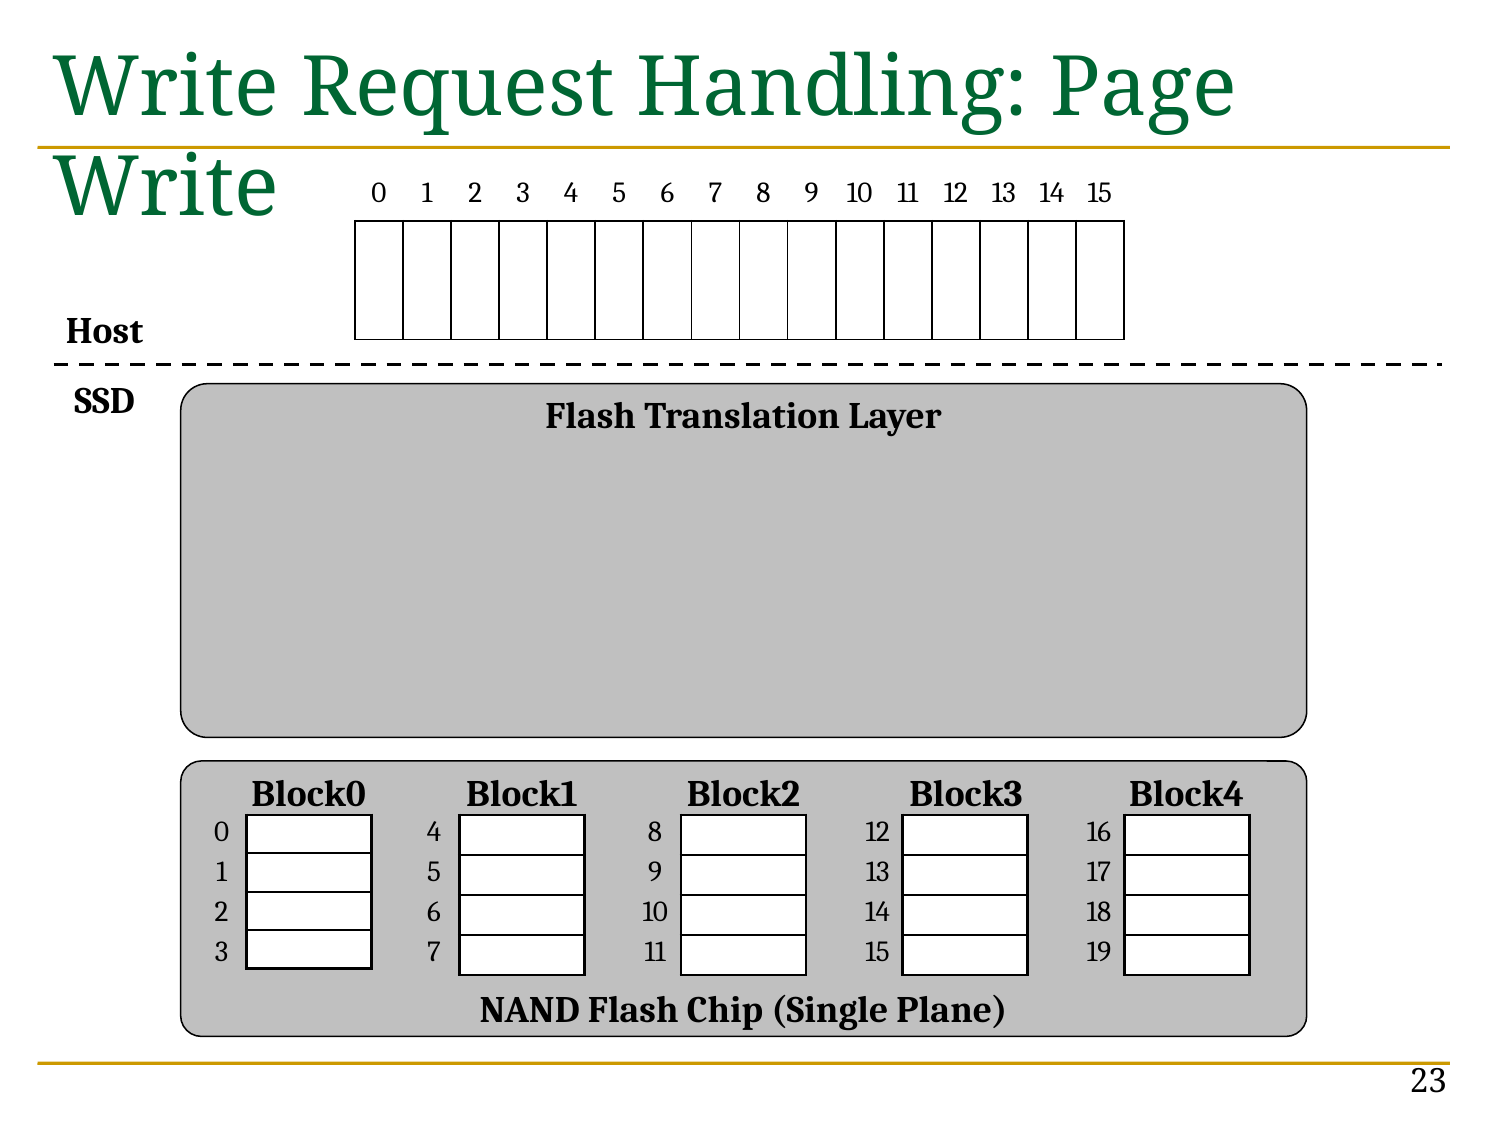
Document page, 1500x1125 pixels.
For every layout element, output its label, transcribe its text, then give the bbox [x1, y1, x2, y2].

table_header 3 [499, 165, 547, 220]
text_box Block3 [894, 761, 1038, 822]
table_header 13 [980, 165, 1028, 220]
text_box NAND Flash Chip (Single Plane) [180, 760, 1307, 1037]
table_cell [740, 222, 787, 339]
table_cell [837, 222, 883, 339]
table_cell [248, 931, 370, 967]
table_header [1126, 822, 1248, 854]
table_header 5 [595, 165, 643, 220]
table_cell [904, 856, 1026, 894]
table_header 10 [836, 165, 884, 220]
text_box Flash Translation Layer [180, 383, 1307, 738]
table_header [248, 822, 370, 852]
table_cell 18 [1075, 895, 1123, 935]
table_cell 1 [197, 855, 246, 895]
table_header 0 [355, 165, 403, 220]
table_header [682, 822, 805, 854]
table_header 9 [788, 165, 836, 220]
table_cell 10 [631, 895, 679, 935]
table_cell [682, 856, 805, 894]
table_header 15 [1076, 165, 1124, 220]
table_cell [500, 222, 546, 339]
table_cell [682, 936, 805, 974]
table_header 16 [1075, 815, 1123, 855]
table_header 14 [1028, 165, 1076, 220]
table_cell [248, 893, 370, 929]
table_cell [461, 936, 583, 974]
table_header 0 [197, 815, 246, 855]
table_cell [461, 856, 583, 894]
table_cell [248, 854, 370, 891]
table_header 12 [853, 815, 902, 855]
table_cell 2 [197, 895, 246, 935]
table_cell [1126, 856, 1248, 894]
table_cell [933, 222, 979, 339]
table_header 4 [547, 165, 595, 220]
table_cell 14 [853, 895, 902, 935]
table_cell 13 [853, 855, 902, 895]
title Write Request Handling: Page Write [37, 24, 1450, 200]
table_header 7 [691, 165, 739, 220]
table_header 2 [451, 165, 499, 220]
table_cell 7 [410, 935, 458, 975]
text_box Block2 [672, 761, 816, 822]
table_header 4 [410, 815, 458, 855]
table_header [904, 822, 1026, 854]
table_cell [1029, 222, 1075, 339]
table_cell [596, 222, 642, 339]
table_cell [452, 222, 498, 339]
table_header 12 [932, 165, 980, 220]
table_cell 15 [853, 935, 902, 975]
table_cell [461, 896, 583, 934]
text_box Block1 [451, 761, 593, 822]
table_header 8 [631, 815, 679, 855]
table_cell [981, 222, 1027, 339]
text_box Block4 [1114, 761, 1260, 822]
table_cell 9 [631, 855, 679, 895]
table_cell 17 [1075, 855, 1123, 895]
table_cell [682, 896, 805, 934]
table_cell [1126, 936, 1248, 974]
table_header 1 [403, 165, 451, 220]
table_cell 6 [410, 895, 458, 935]
table_cell 3 [197, 935, 246, 975]
table_cell 19 [1075, 935, 1123, 975]
table_cell [1126, 896, 1248, 934]
table_header 8 [739, 165, 788, 220]
text_box Block0 [236, 761, 381, 822]
table_cell [548, 222, 594, 339]
table_cell 11 [631, 935, 679, 975]
table_cell [692, 222, 739, 339]
table_header 11 [884, 165, 932, 220]
table_cell [404, 222, 450, 339]
table_cell [885, 222, 931, 339]
table_header [461, 822, 583, 854]
table_cell [904, 936, 1026, 974]
text_box SSD [59, 373, 150, 428]
table_cell 5 [410, 855, 458, 895]
table_cell [904, 896, 1026, 934]
table_cell [356, 222, 402, 339]
table_cell [644, 222, 691, 339]
slide_number 23 [1111, 1036, 1462, 1112]
text_box Host [51, 298, 159, 358]
table_cell [788, 222, 835, 339]
table_header 6 [643, 165, 691, 220]
table_cell [1077, 222, 1123, 339]
